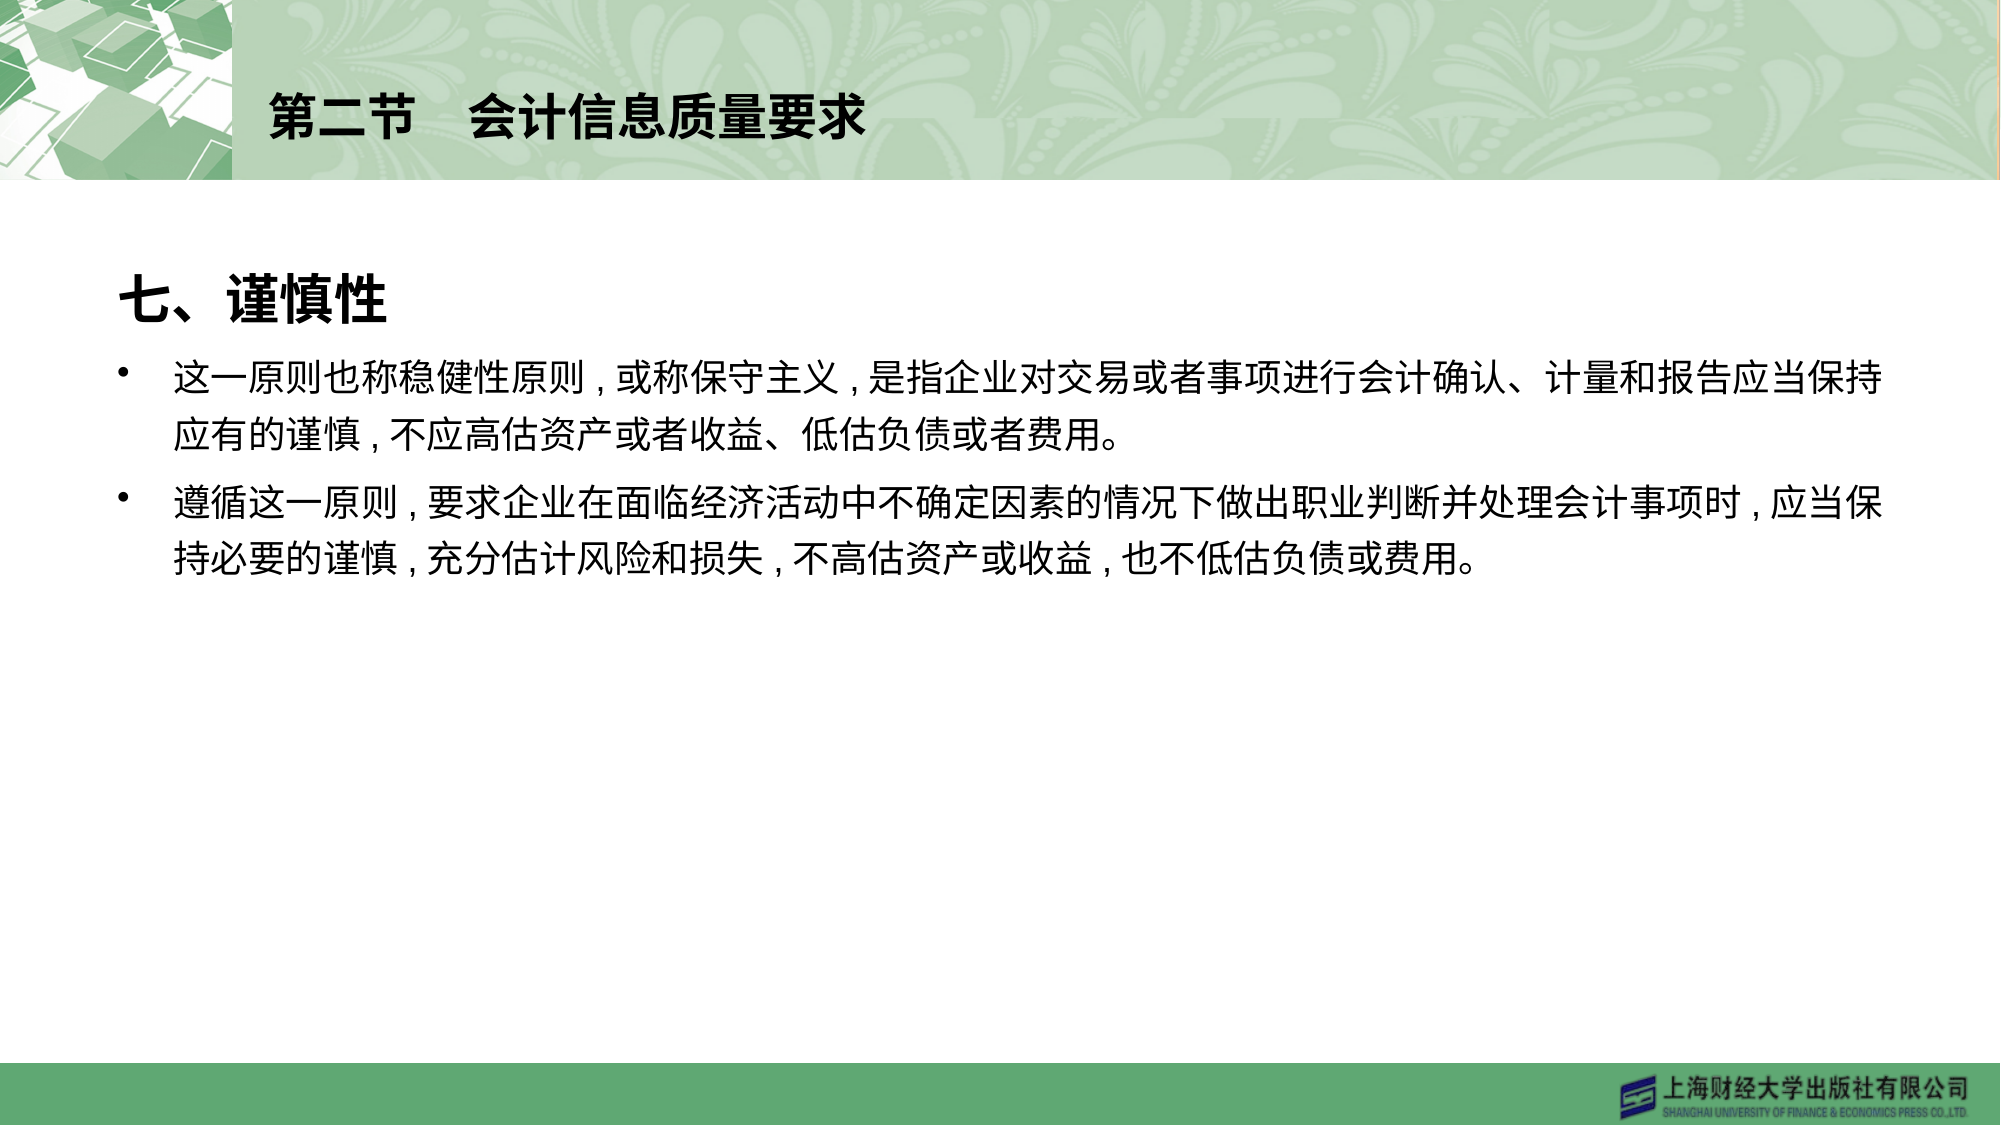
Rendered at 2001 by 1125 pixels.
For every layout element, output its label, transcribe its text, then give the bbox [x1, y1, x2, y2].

list 七、谨慎性 这一原则也称稳健性原则,或称保守主义,是指企业对交易或者事项进行会计确认、计量和报告应当保持应有的谨慎,不应高估资产或者收益、低估负债或者费用。 遵循这一原则,要求企业在面临经济活动中不确定因素的情况下做出职业判断并处理会计事项时,应当保持必要的谨慎,充分估计风险和损失,不高估资产或收益,也不低估负债或费用。 [102, 241, 1898, 1065]
picture [0, 0, 2001, 1125]
title 第二节 会计信息质量要求 [252, 64, 1609, 168]
